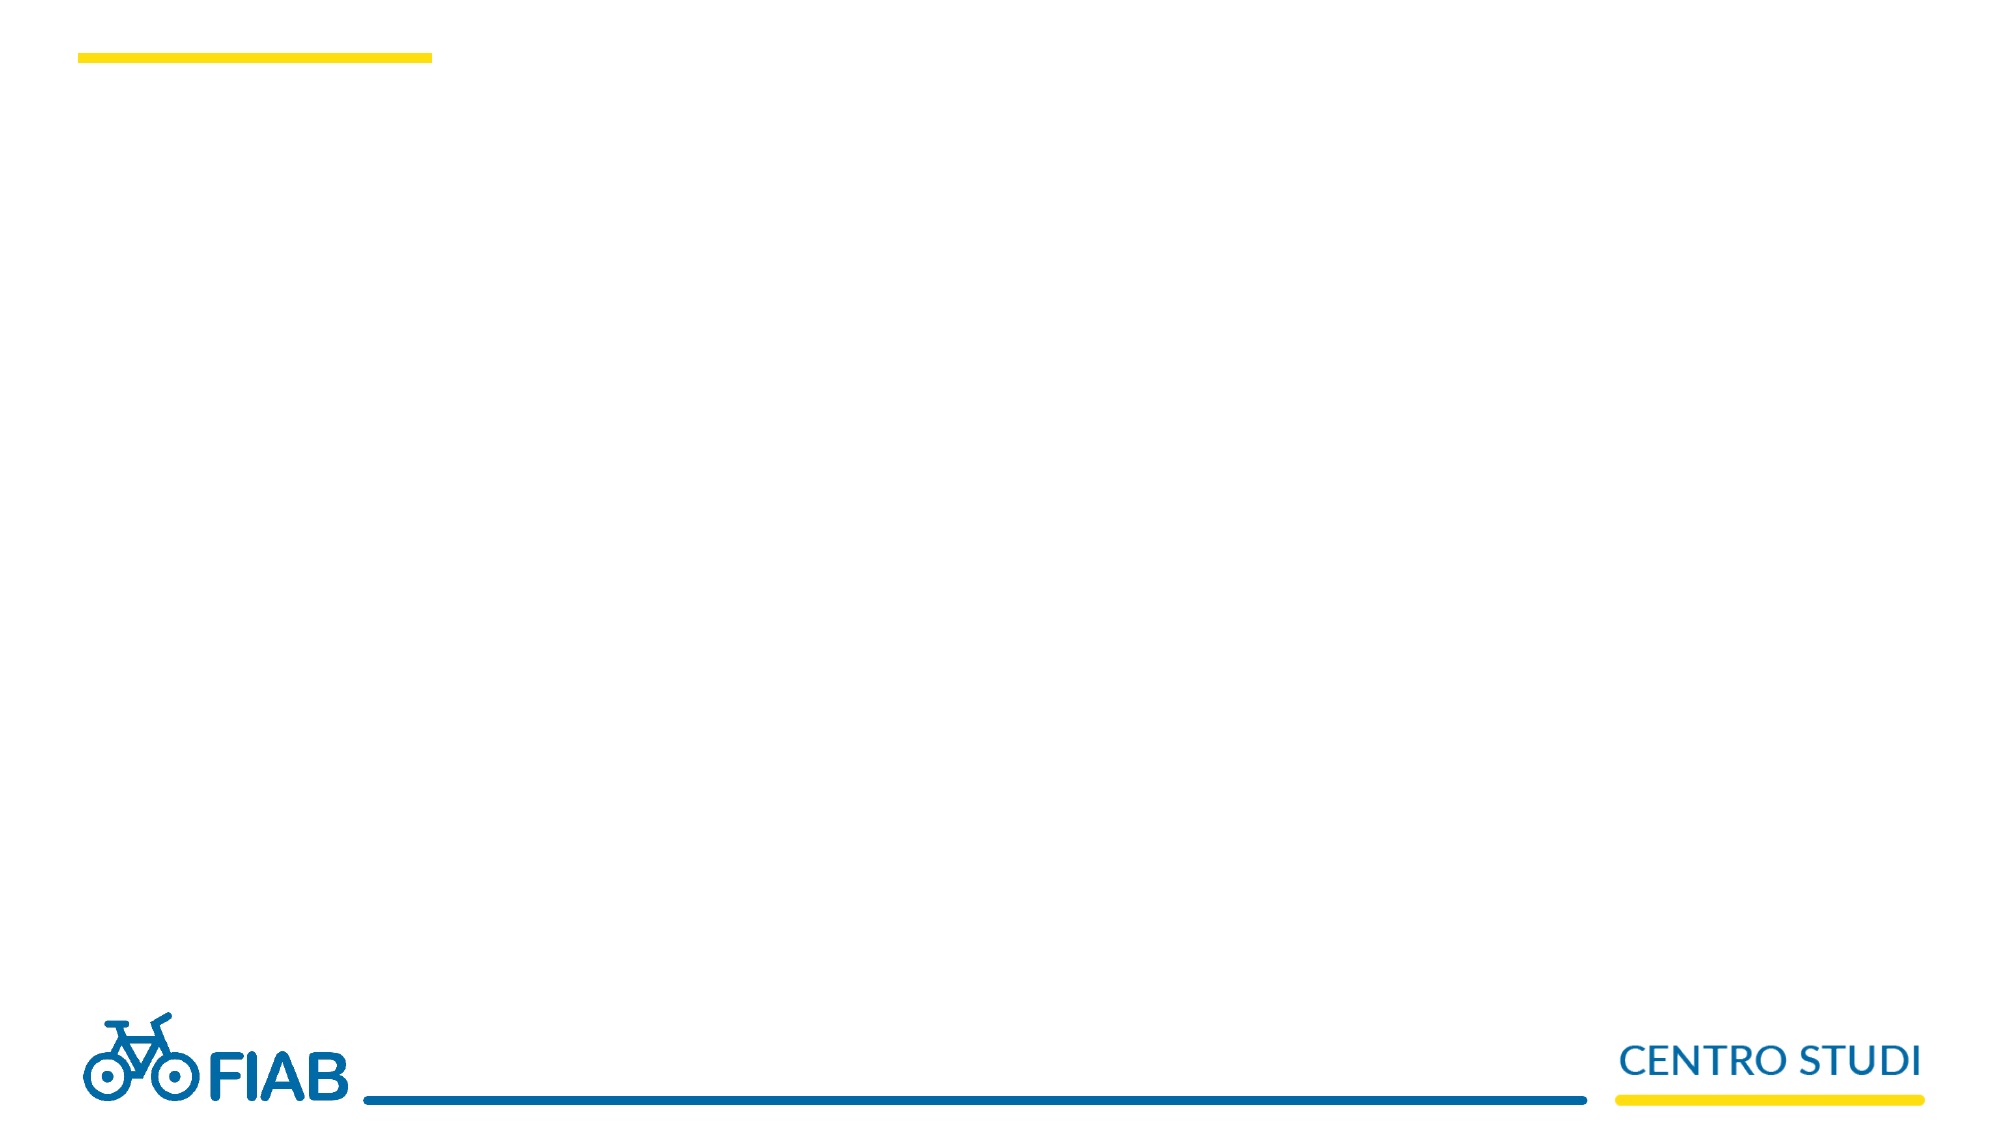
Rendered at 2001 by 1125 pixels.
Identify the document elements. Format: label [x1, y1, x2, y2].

picture [83, 1012, 348, 1101]
picture [1598, 1029, 1949, 1125]
